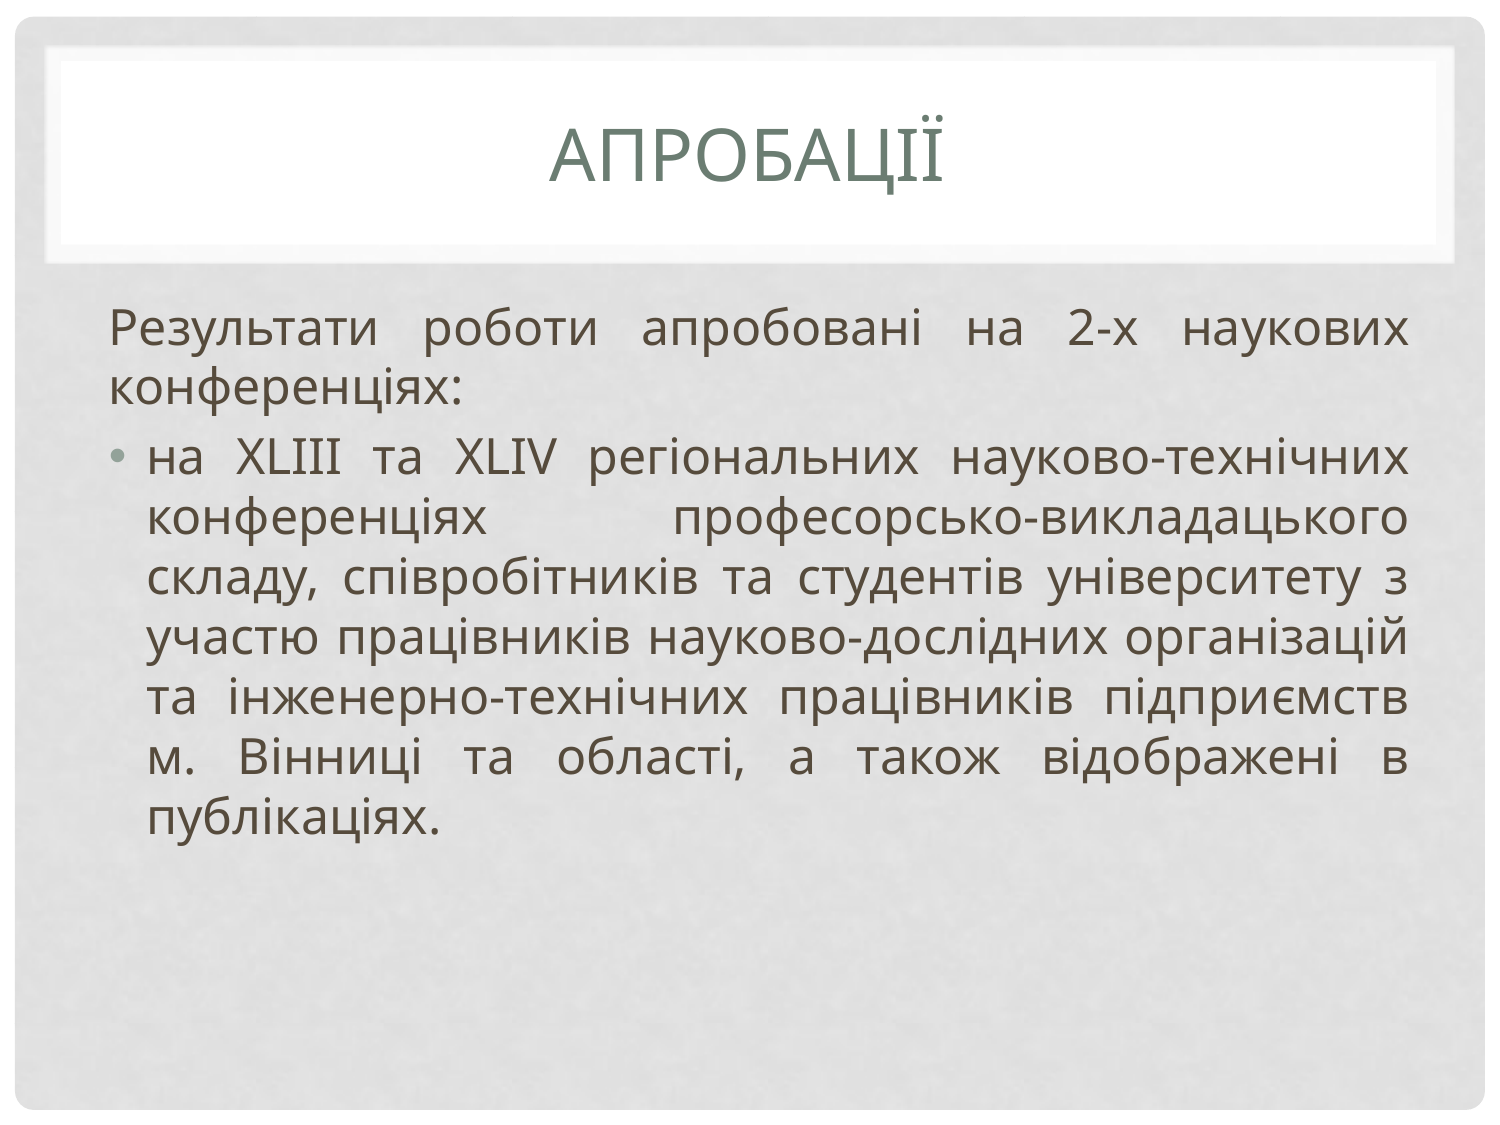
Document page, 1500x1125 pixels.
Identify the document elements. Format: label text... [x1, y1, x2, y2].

title апробації [69, 66, 1425, 238]
list Результати роботи апробовані на 2-х наукових конференціях: на XLIІI та XLІV регіональних науково-технічних конференціях професорсько-викладацького складу, співробітників та студентів університету з участю працівників науково-дослідних організацій та інженерно-технічних працівників підприємств м. Вінниці та області, а також відображені в публікаціях. [75, 287, 1425, 1005]
